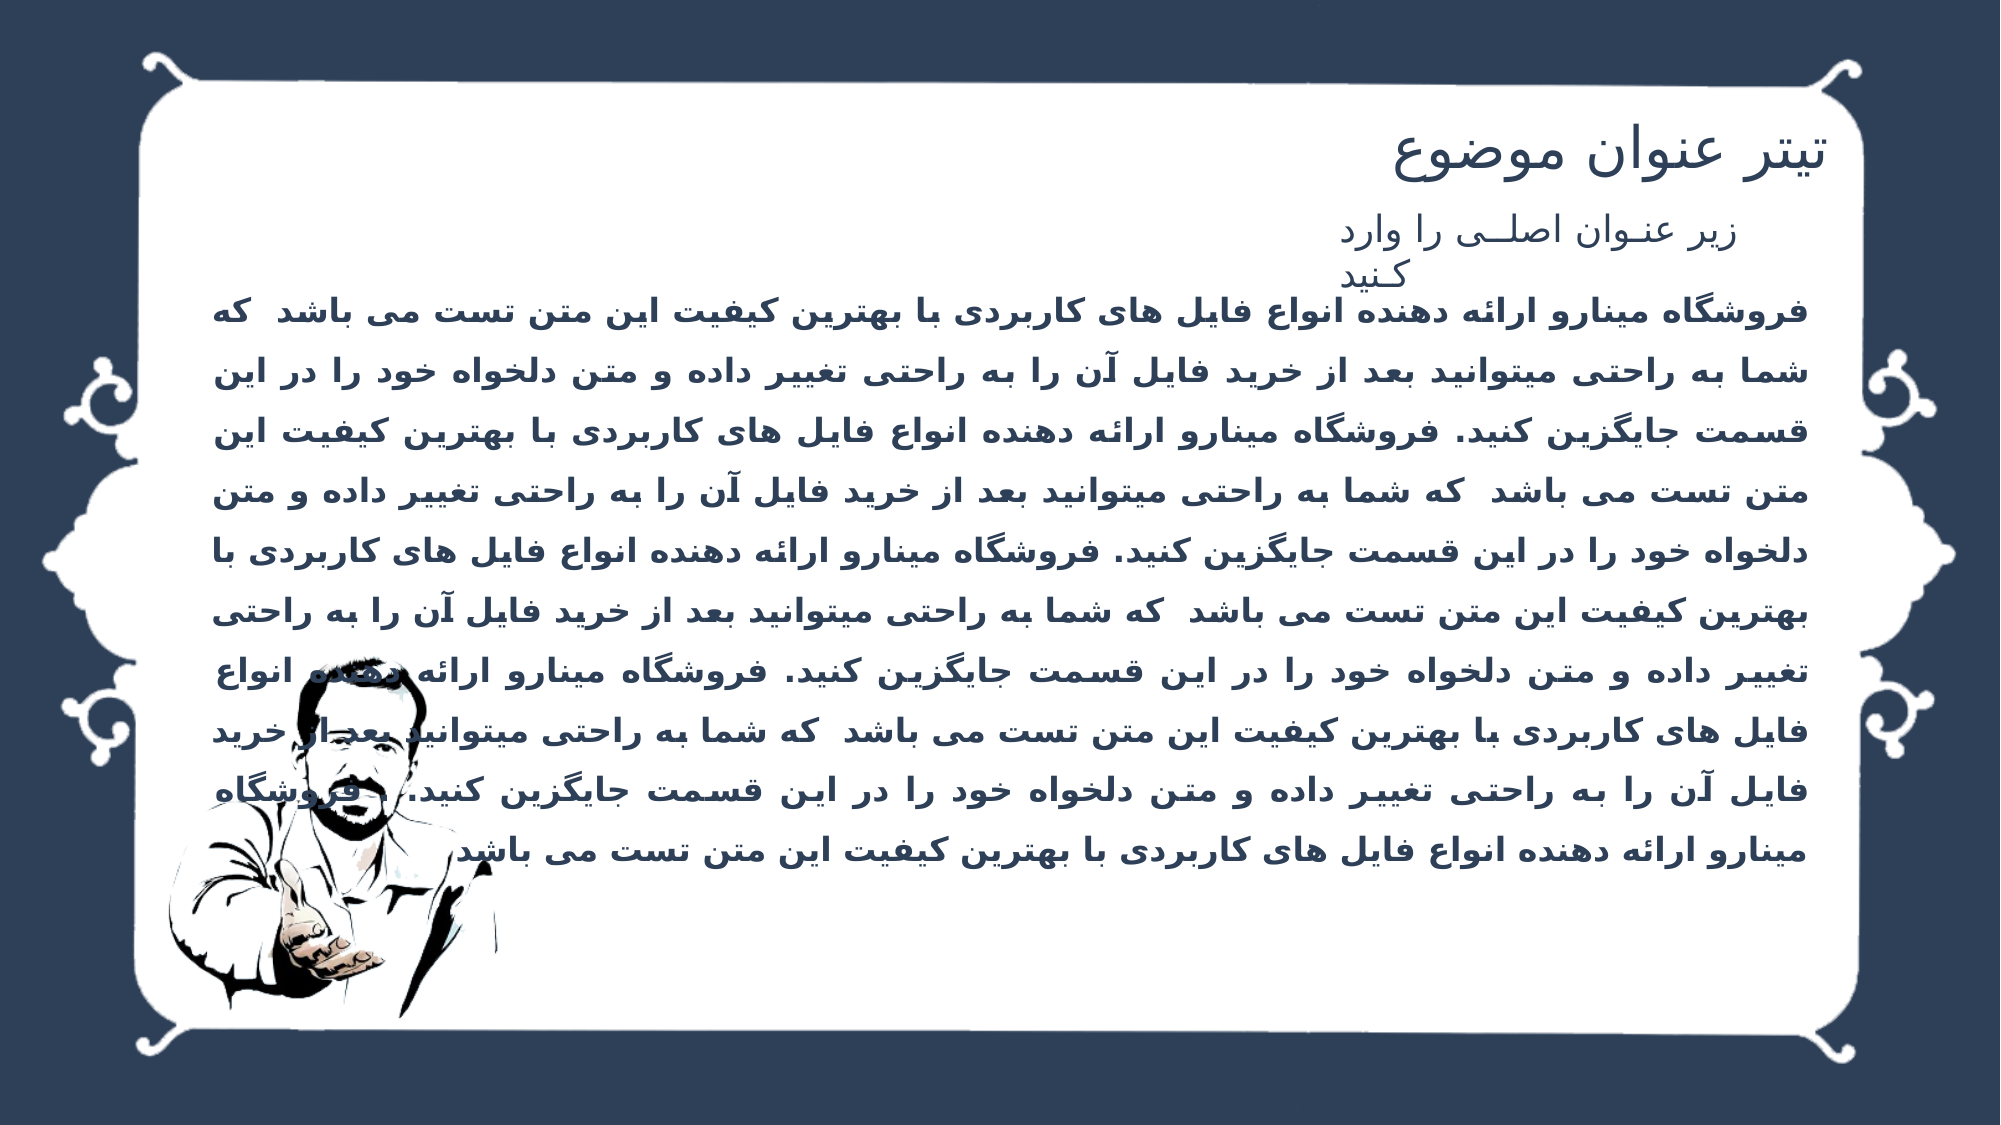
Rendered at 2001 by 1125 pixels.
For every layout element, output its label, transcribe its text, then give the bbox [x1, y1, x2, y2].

picture [0, 0, 2000, 1125]
text_box زیر عنـوان اصلــی را وارد کـنید [1324, 197, 1825, 262]
text_box تیتر عنوان موضوع [1377, 102, 1844, 258]
text_box فروشگاه مینارو ارائه دهنده انواع فایل های کاربردی با بهترین کیفیت این متن تست می باشد که شما به راحتی میتوانید بعد از خرید فایل آن را به راحتی تغییر داده و متن دلخواه خود را در این قسمت جایگزین کنید. فروشگاه مینارو ارائه دهنده انواع فایل های کاربردی با بهترین کیفیت این متن تست می باشد که شما به راحتی میتوانید بعد از خرید فایل آن را به راحتی تغییر داده و متن دلخواه خود را در این قسمت جایگزین کنید. فروشگاه مینارو ارائه دهنده انواع فایل های کاربردی با بهترین کیفیت این متن تست می باشد که شما به راحتی میتوانید بعد از خرید فایل آن را به راحتی تغییر داده و متن دلخواه خود را در این قسمت جایگزین کنید. فروشگاه مینارو ارائه دهنده انواع فایل های کاربردی با بهترین کیفیت این متن تست می باشد که شما به راحتی میتوانید بعد از خرید فایل آن را به راحتی تغییر داده و متن دلخواه خود را در این قسمت جایگزین کنید. . فروشگاه مینارو ارائه دهنده انواع فایل های کاربردی با بهترین کیفیت این متن تست می باشد [196, 262, 1825, 876]
